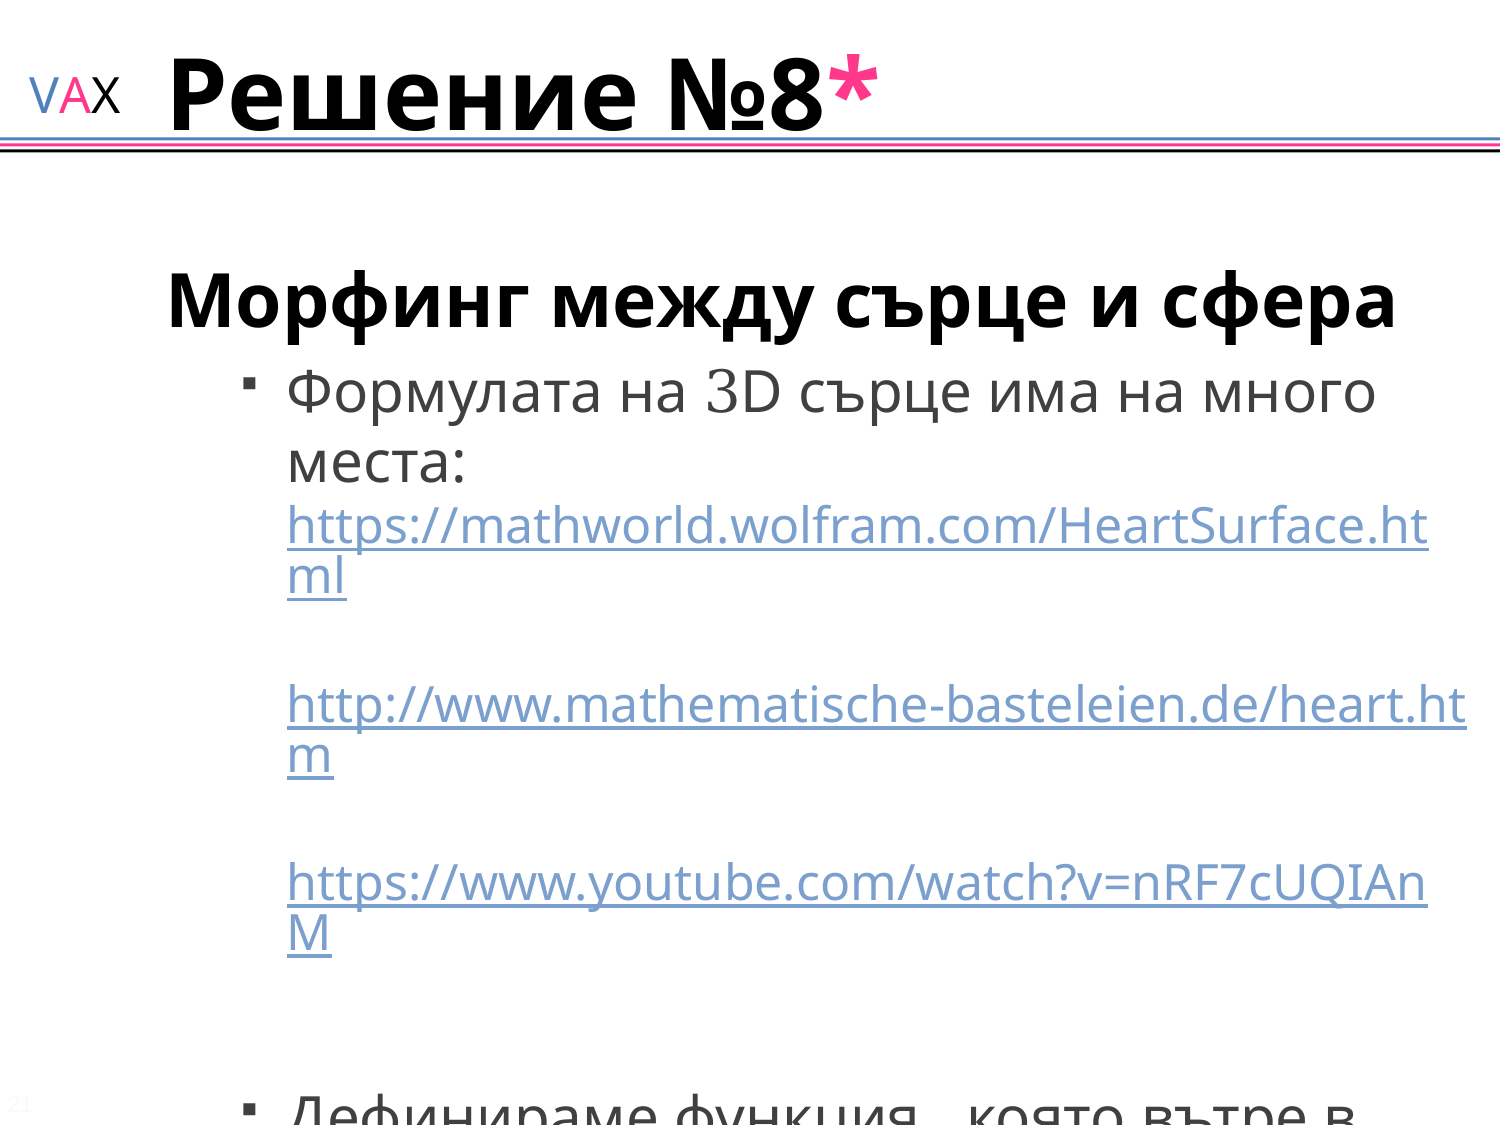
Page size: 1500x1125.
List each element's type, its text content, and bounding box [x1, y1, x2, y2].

title Решение №8* [0, 37, 1500, 144]
